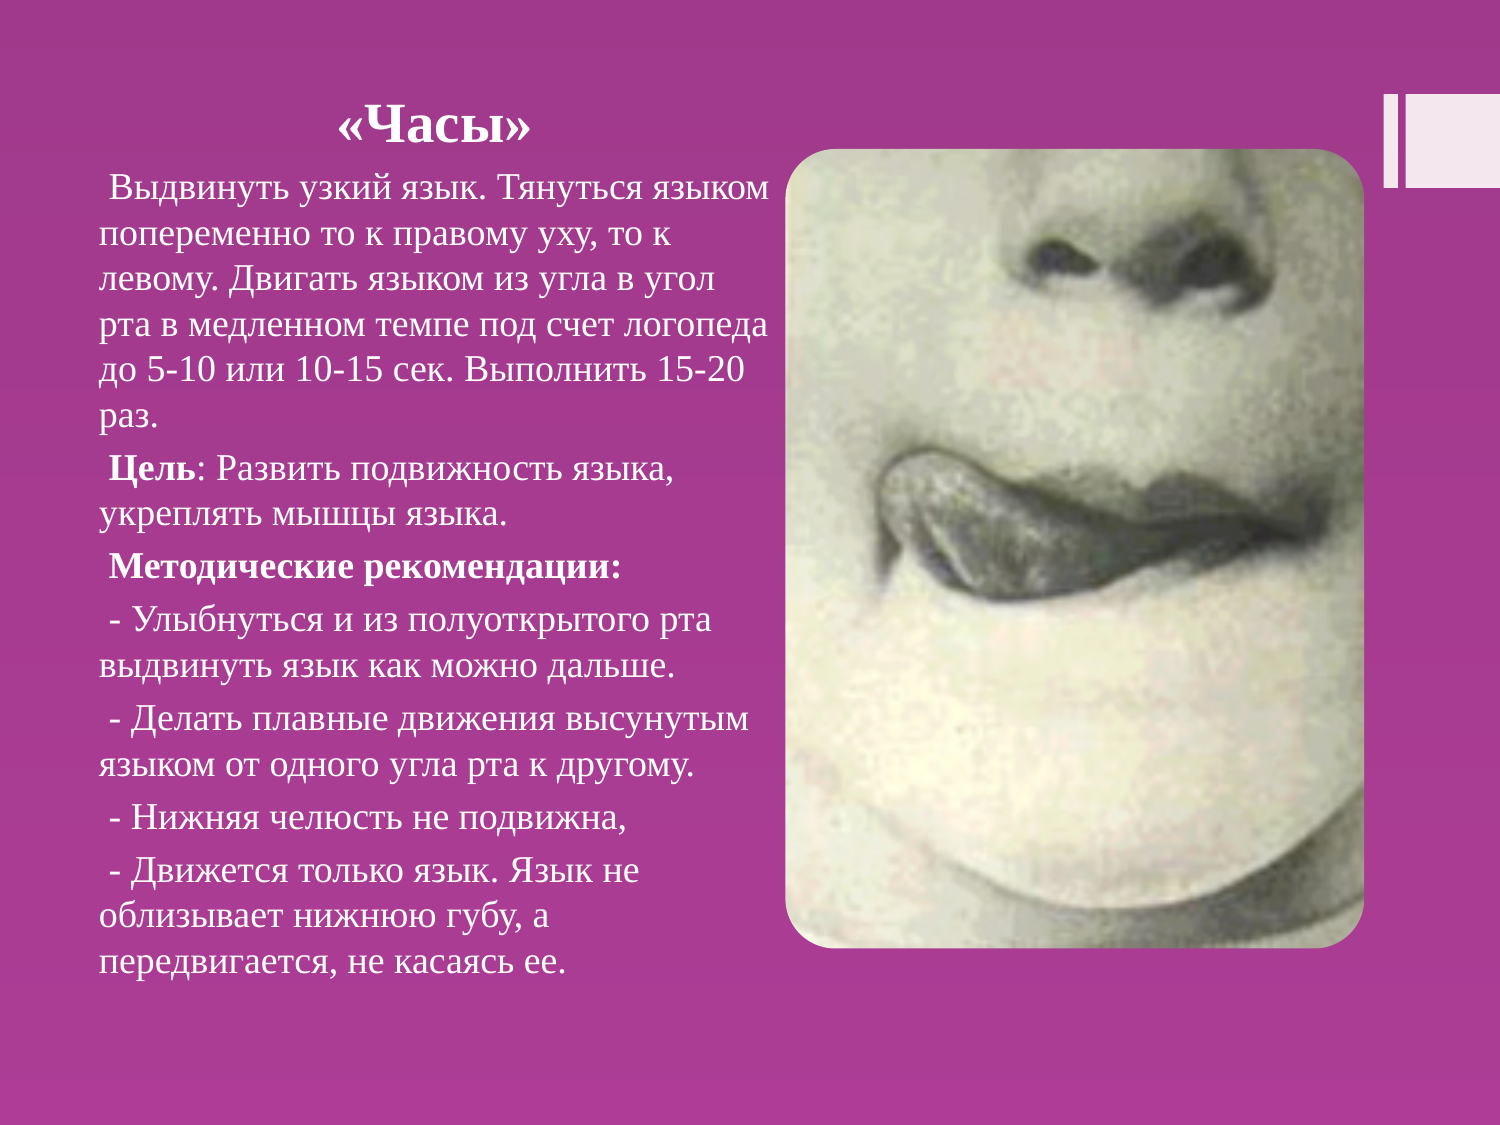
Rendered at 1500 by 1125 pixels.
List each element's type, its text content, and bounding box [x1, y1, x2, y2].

list «Часы» Выдвинуть узкий язык. Тянуться языком попеременно то к правому уху, то к левому. Двигать языком из угла в угол рта в медленном темпе под счет логопеда до 5-10 или 10-15 сек. Выполнить 15-20 раз. Цель: Развить подвижность языка, укреплять мышцы языка. Методические рекомендации: - Улыбнуться и из полуоткрытого рта выдвинуть язык как можно дальше. - Делать плавные движения высунутым языком от одного угла рта к другому. - Нижняя челюсть не подвижна, - Движется только язык. Язык не облизывает нижнюю губу, а передвигается, не касаясь ее. [76, 78, 786, 1035]
picture [784, 148, 1365, 949]
